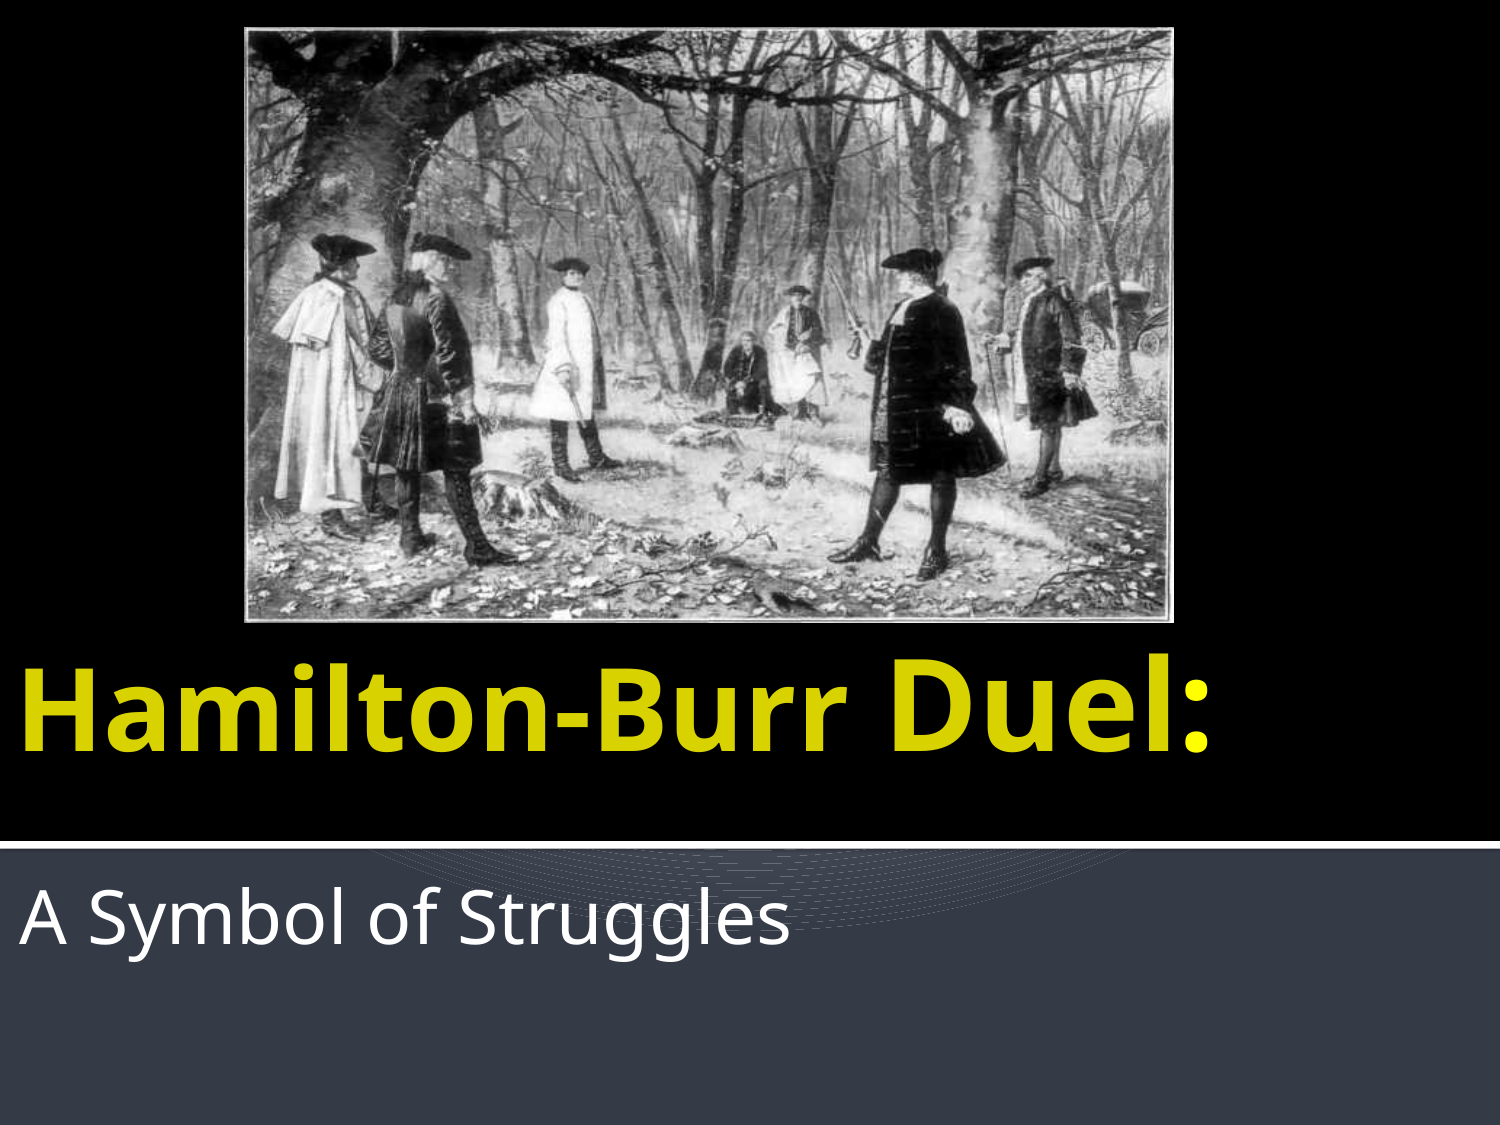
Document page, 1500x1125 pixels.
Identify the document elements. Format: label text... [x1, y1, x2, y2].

title Hamilton-Burr Duel: [0, 623, 1500, 865]
picture [244, 27, 1174, 624]
subtitle A Symbol of Struggles [0, 713, 1325, 960]
